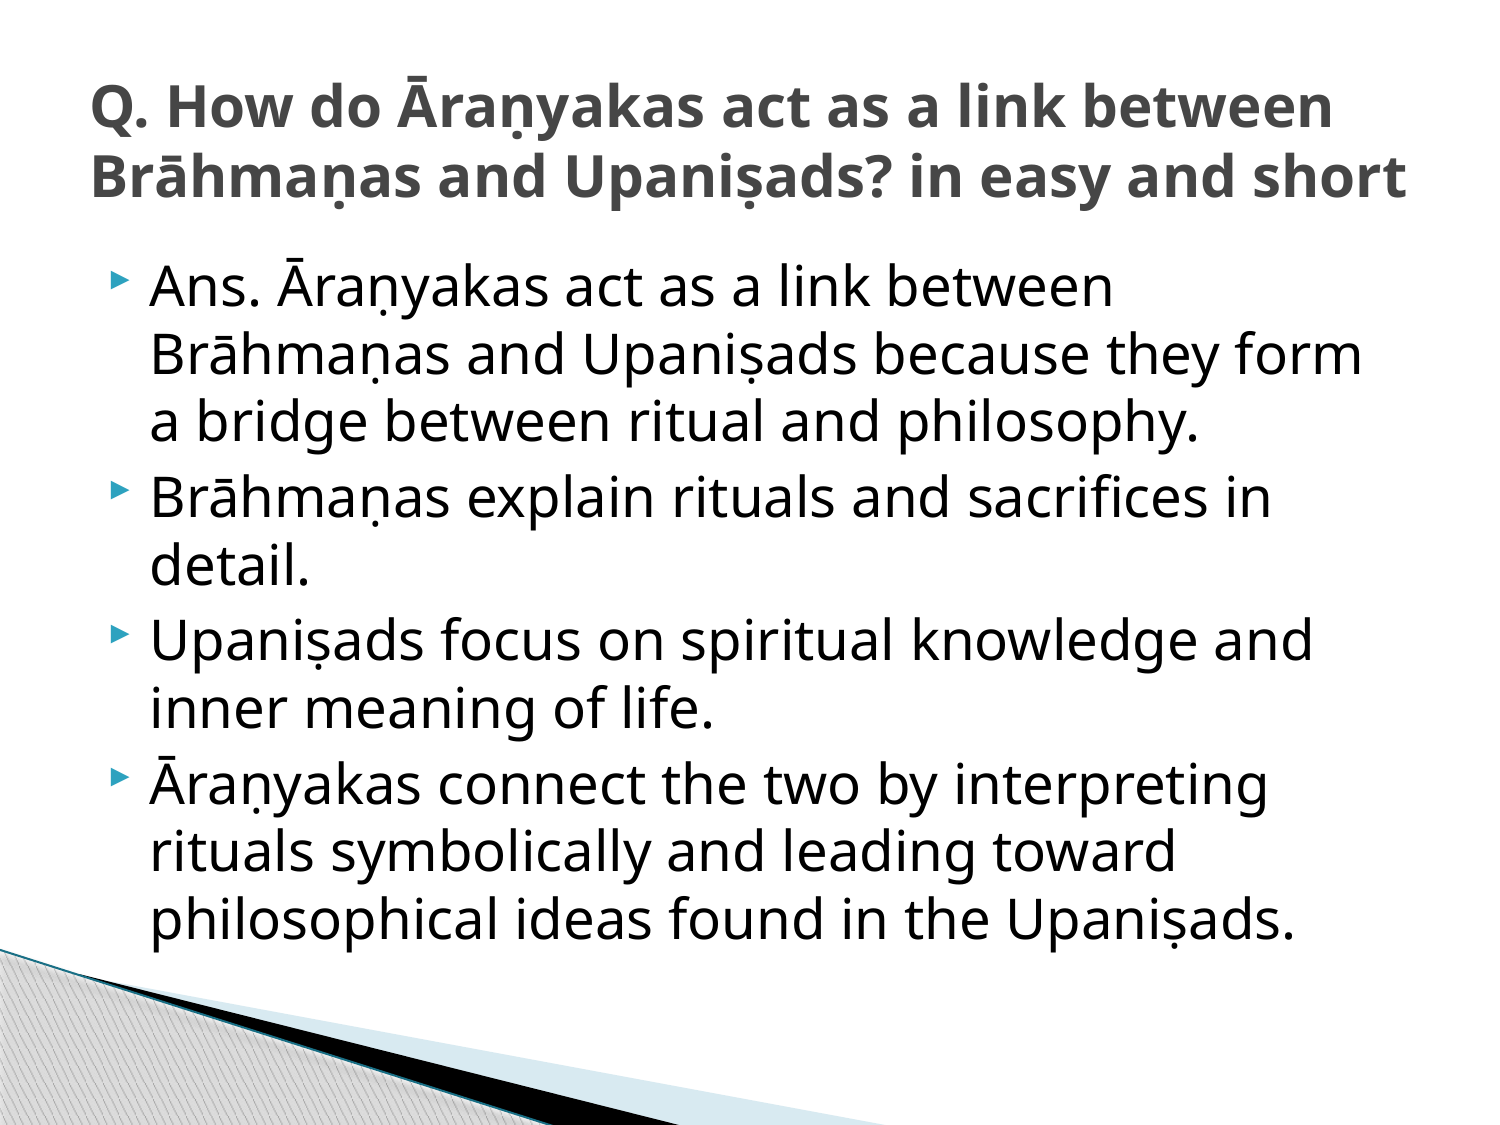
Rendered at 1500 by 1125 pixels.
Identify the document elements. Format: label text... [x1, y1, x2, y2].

title Q. How do Āraṇyakas act as a link between Brāhmaṇas and Upaniṣads? in easy and short [75, 45, 1425, 233]
list Ans. Āraṇyakas act as a link between Brāhmaṇas and Upaniṣads because they form a bridge between ritual and philosophy. Brāhmaṇas explain rituals and sacrifices in detail. Upaniṣads focus on spiritual knowledge and inner meaning of life. Āraṇyakas connect the two by interpreting rituals symbolically and leading toward philosophical ideas found in the Upaniṣads. [75, 243, 1425, 1025]
